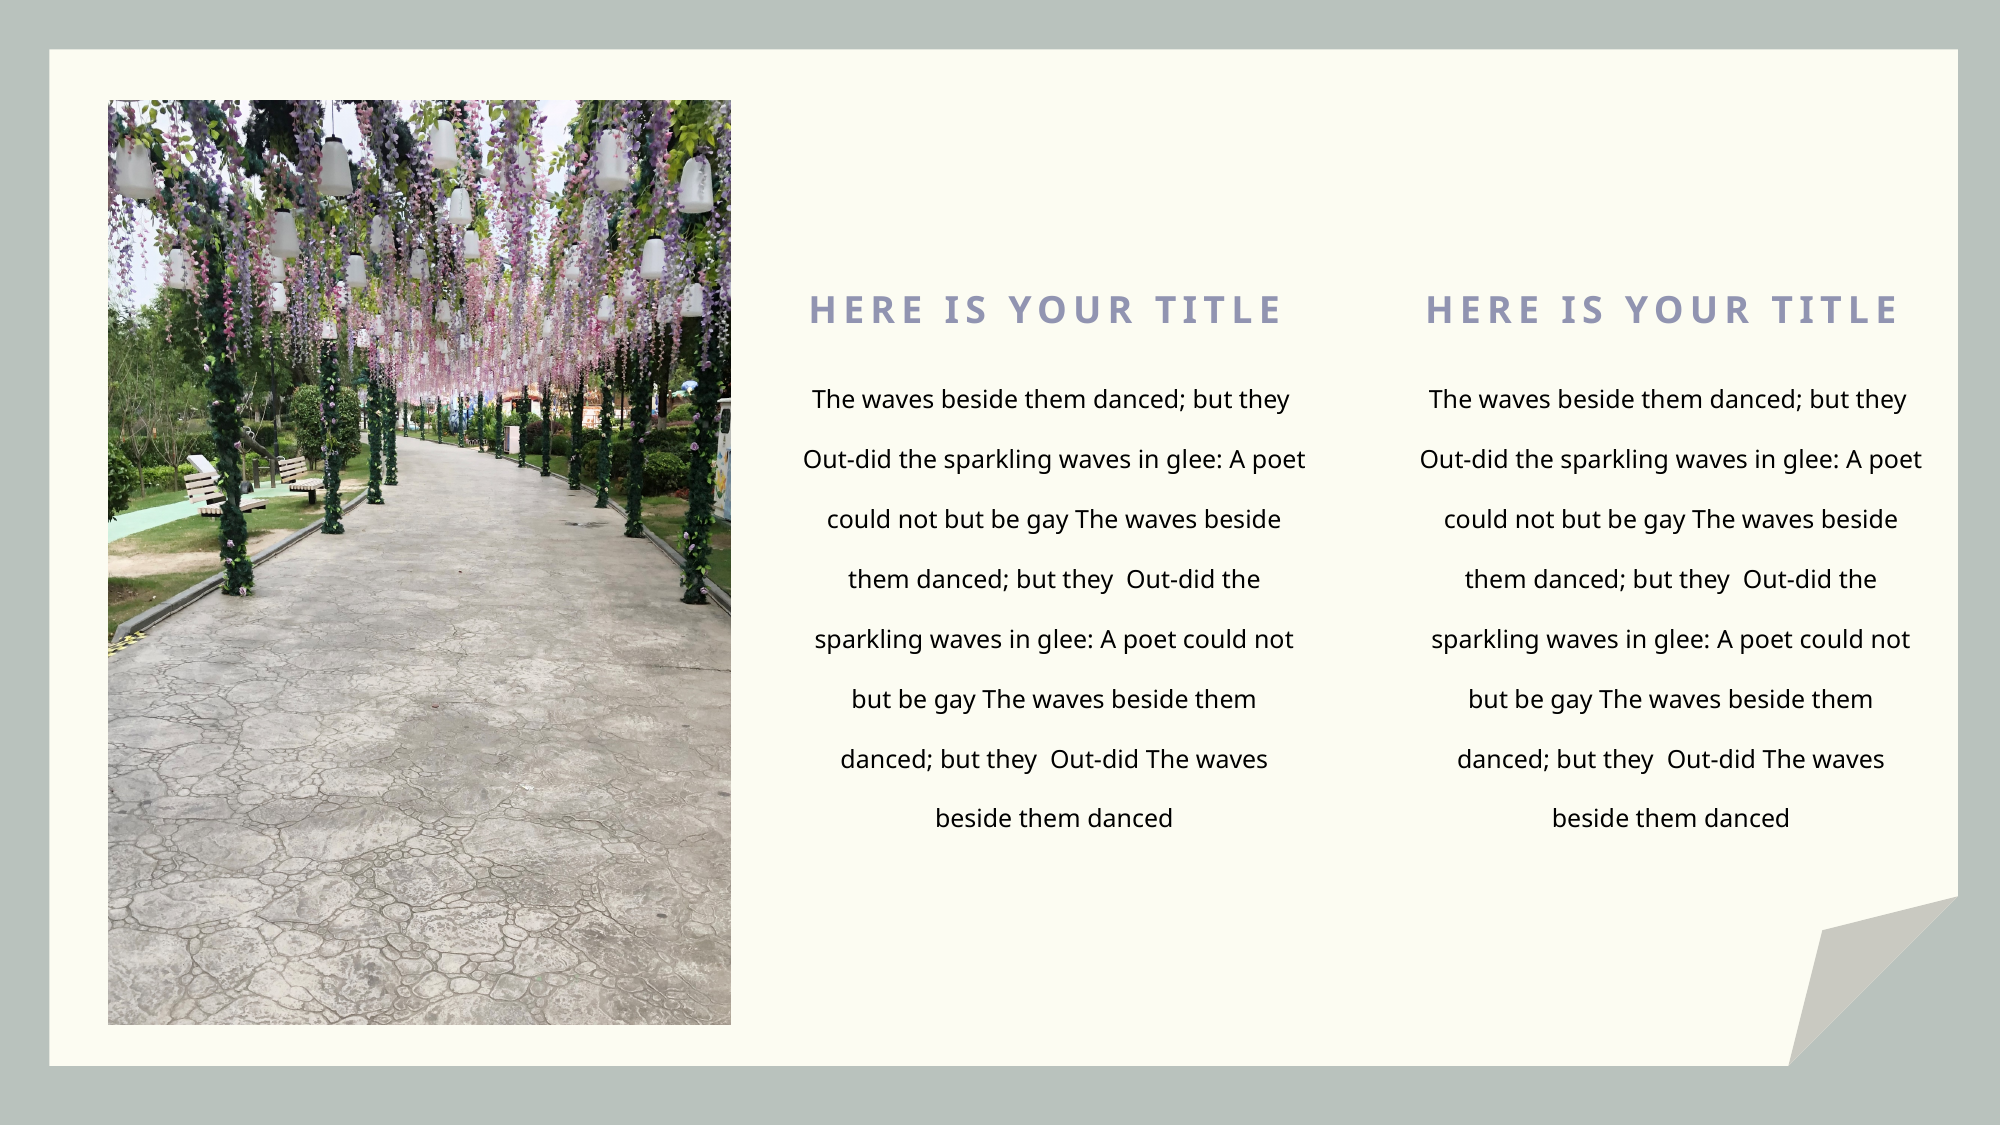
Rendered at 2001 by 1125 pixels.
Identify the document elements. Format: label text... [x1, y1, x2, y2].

text_box HERE IS YOUR TITLE [1383, 279, 1939, 339]
text_box HERE IS YOUR TITLE [766, 279, 1323, 339]
text_box [48, 48, 1962, 1067]
text_box The waves beside them danced; but they Out-did the sparkling waves in glee: A poet could not but be gay The waves beside them danced; but they Out-did the sparkling waves in glee: A poet could not but be gay The waves beside them danced; but they Out-did The waves beside them danced [787, 346, 1323, 841]
text_box The waves beside them danced; but they Out-did the sparkling waves in glee: A poet could not but be gay The waves beside them danced; but they Out-did the sparkling waves in glee: A poet could not but be gay The waves beside them danced; but they Out-did The waves beside them danced [1403, 346, 1939, 841]
picture [108, 100, 731, 1025]
